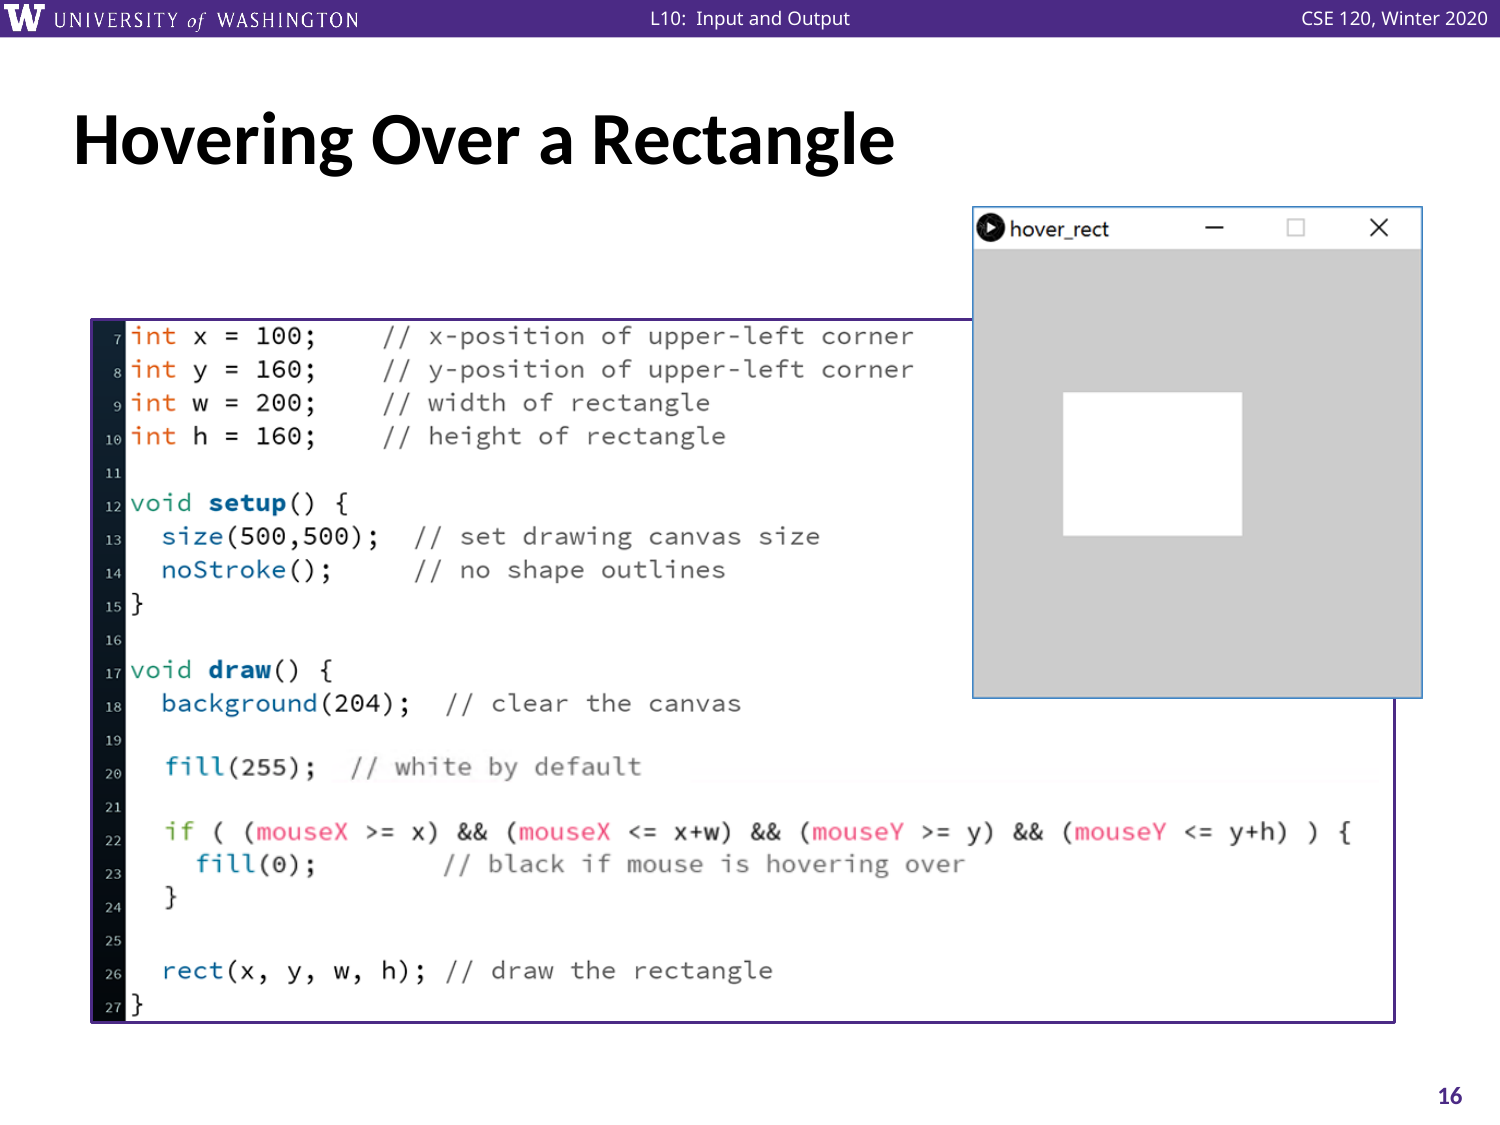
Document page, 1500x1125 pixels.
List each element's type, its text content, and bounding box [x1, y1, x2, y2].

picture [93, 206, 1423, 1022]
picture [4, 4, 358, 32]
title Hovering Over a Rectangle [58, 71, 1438, 198]
slide_number 16 [1400, 1065, 1500, 1125]
